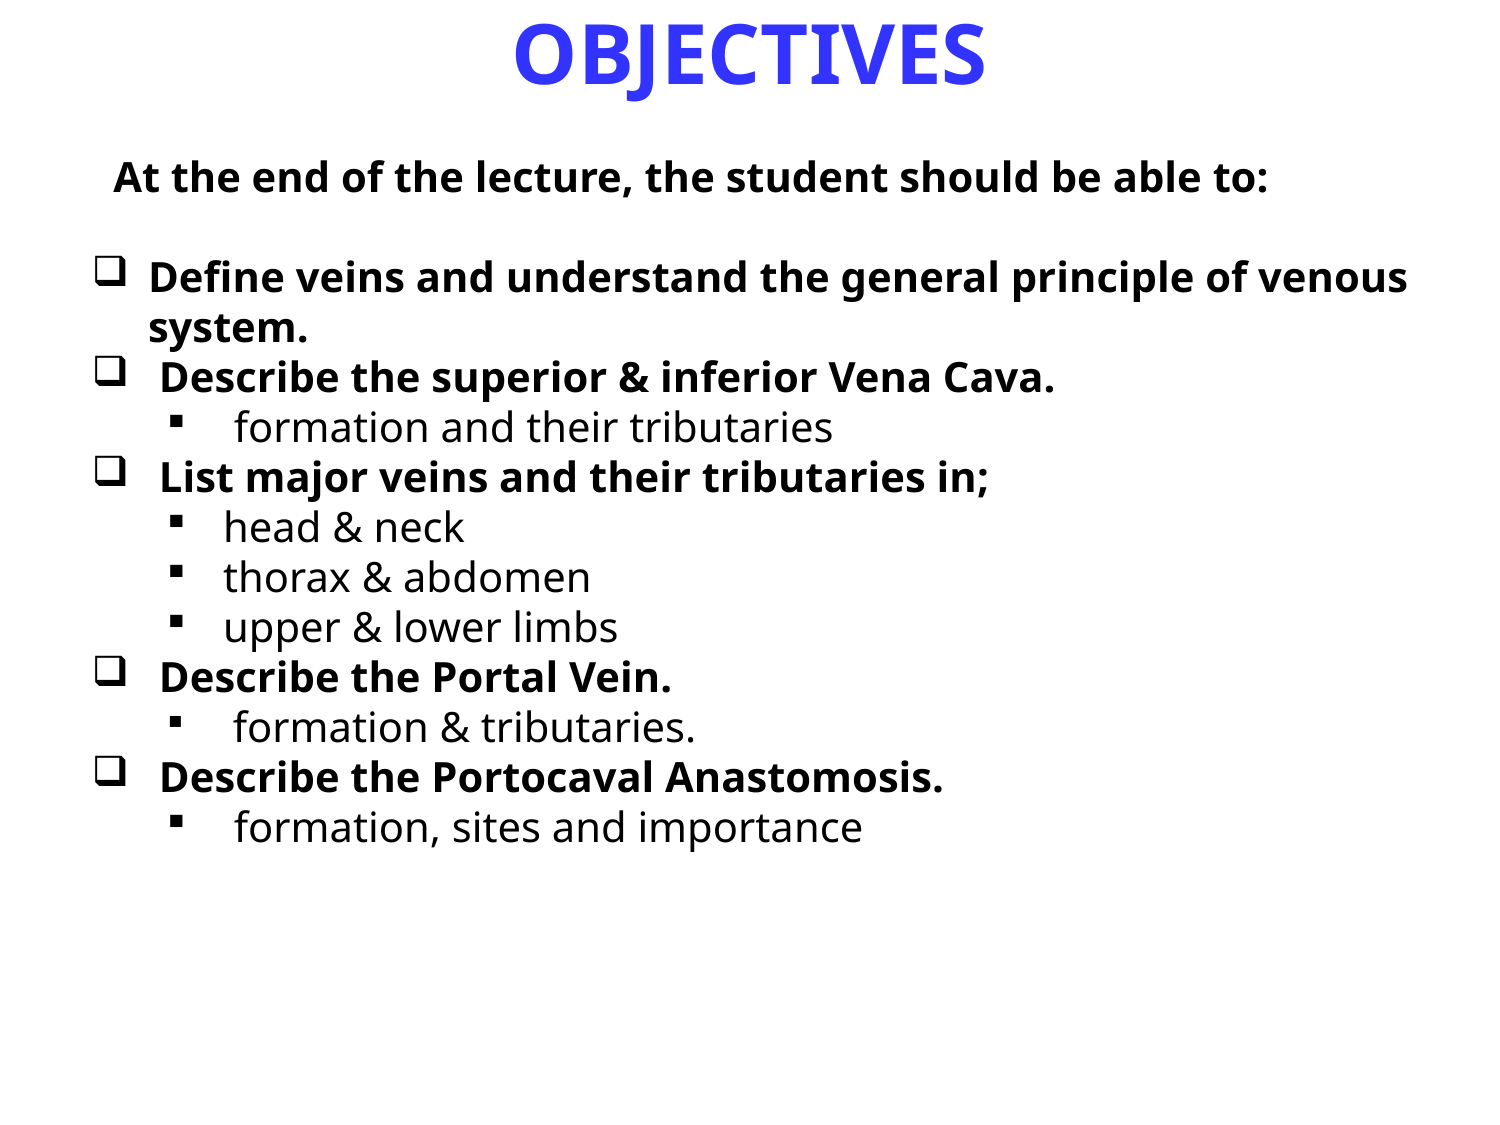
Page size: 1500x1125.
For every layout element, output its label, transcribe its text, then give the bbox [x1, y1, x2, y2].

title OBJECTIVES [0, 0, 1500, 103]
text_box At the end of the lecture, the student should be able to: Define veins and understand the general principle of venous system. Describe the superior & inferior Vena Cava. formation and their tributaries List major veins and their tributaries in; head & neck thorax & abdomen upper & lower limbs Describe the Portal Vein. formation & tributaries. Describe the Portocaval Anastomosis. formation, sites and importance [77, 143, 1500, 859]
